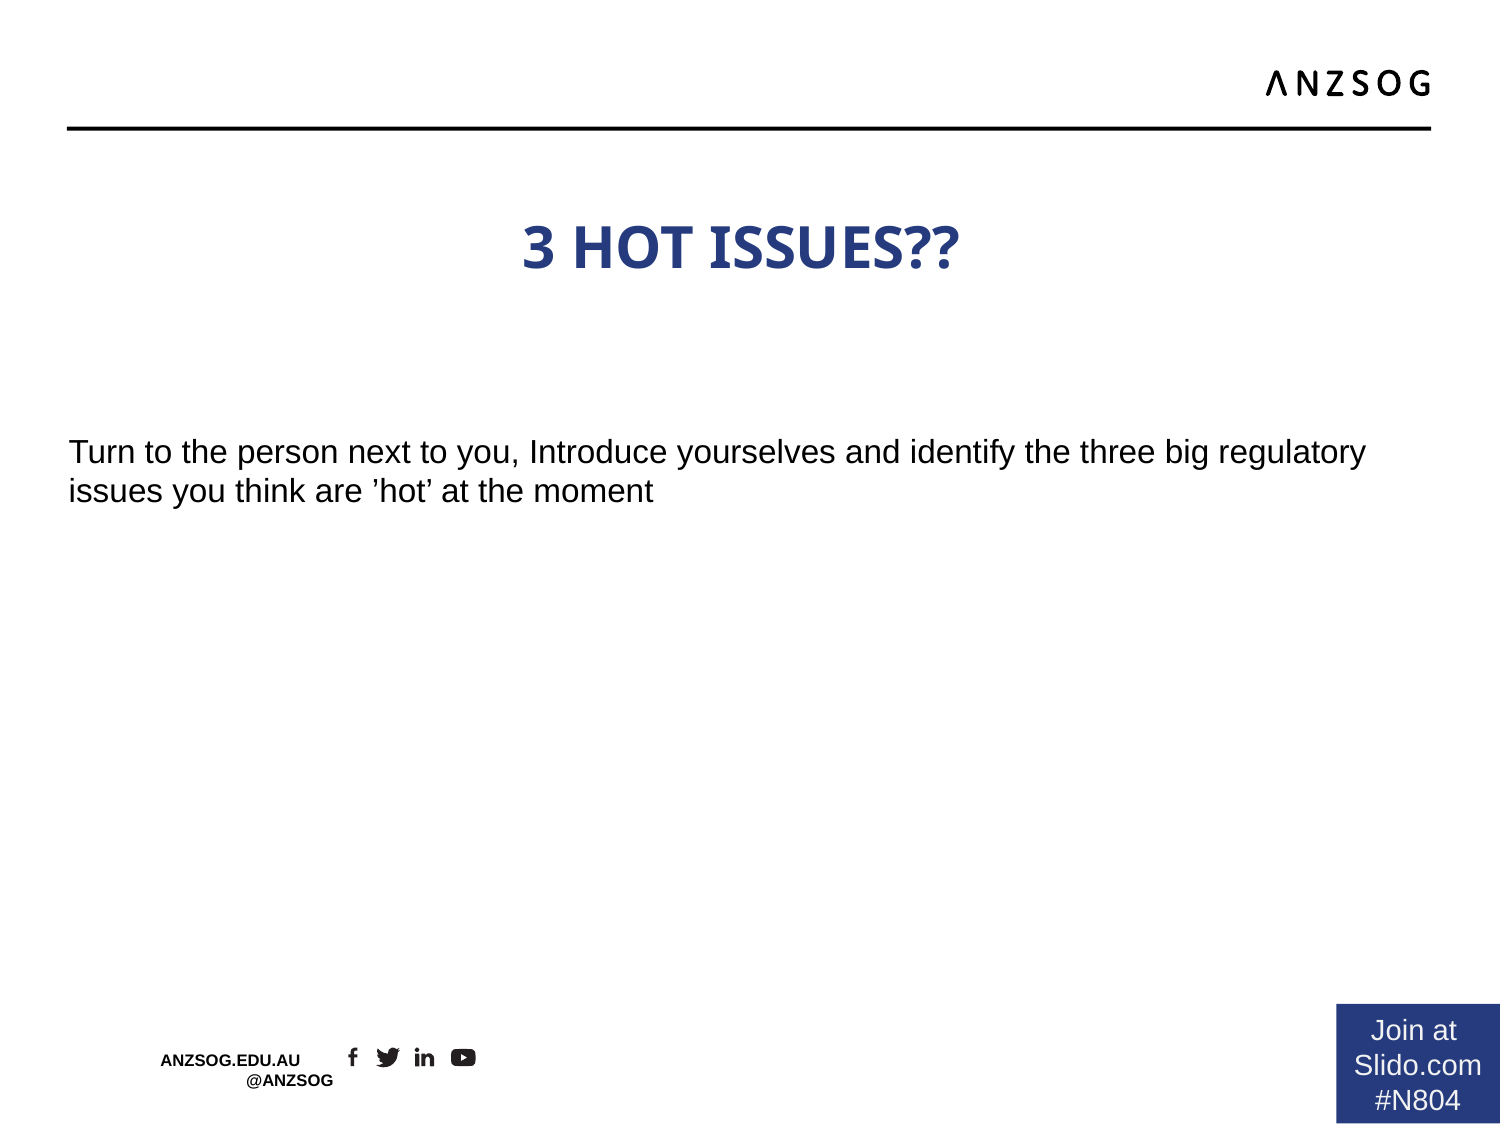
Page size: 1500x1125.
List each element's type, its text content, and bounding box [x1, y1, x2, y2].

text_box Join at Slido.com #N804 [1336, 1003, 1500, 1124]
title 3 hot issues?? [53, 138, 1430, 289]
list Turn to the person next to you, Introduce yourselves and identify the three big regulatory issues you think are ’hot’ at the moment [53, 307, 1431, 971]
